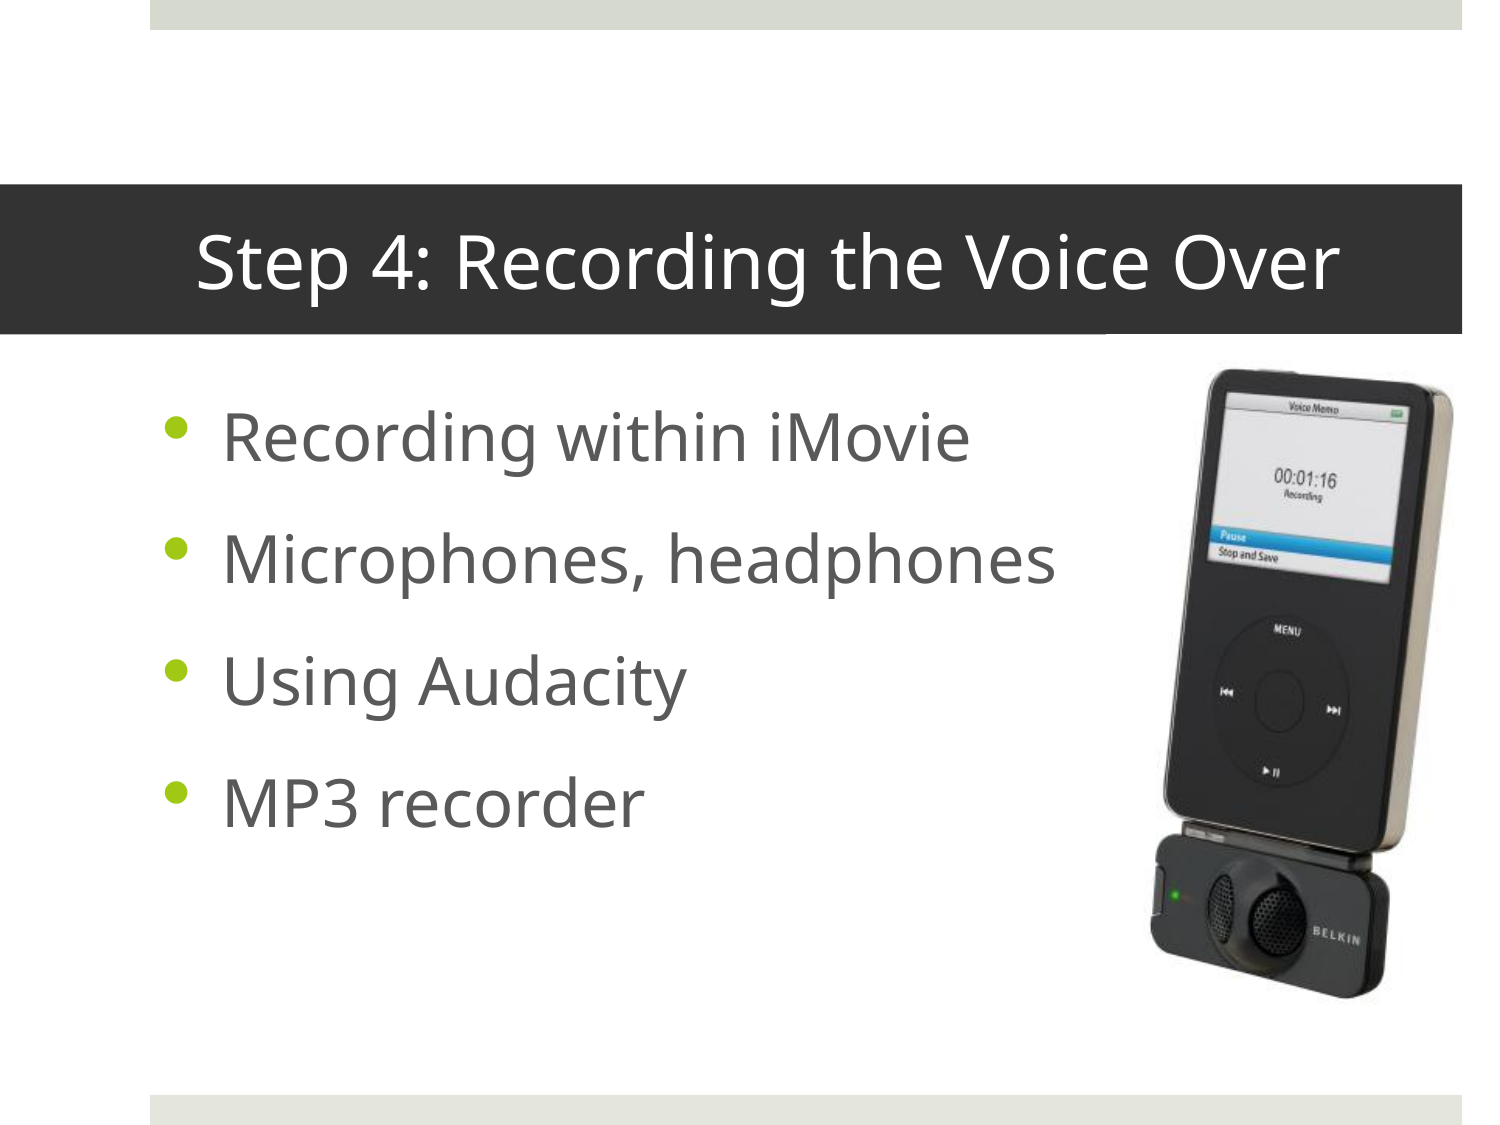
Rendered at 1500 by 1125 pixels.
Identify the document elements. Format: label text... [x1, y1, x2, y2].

list Recording within iMovie Microphones, headphones Using Audacity MP3 recorder [150, 387, 1105, 988]
picture [1105, 333, 1500, 1059]
title Step 4: Recording the Voice Over [0, 184, 1463, 335]
